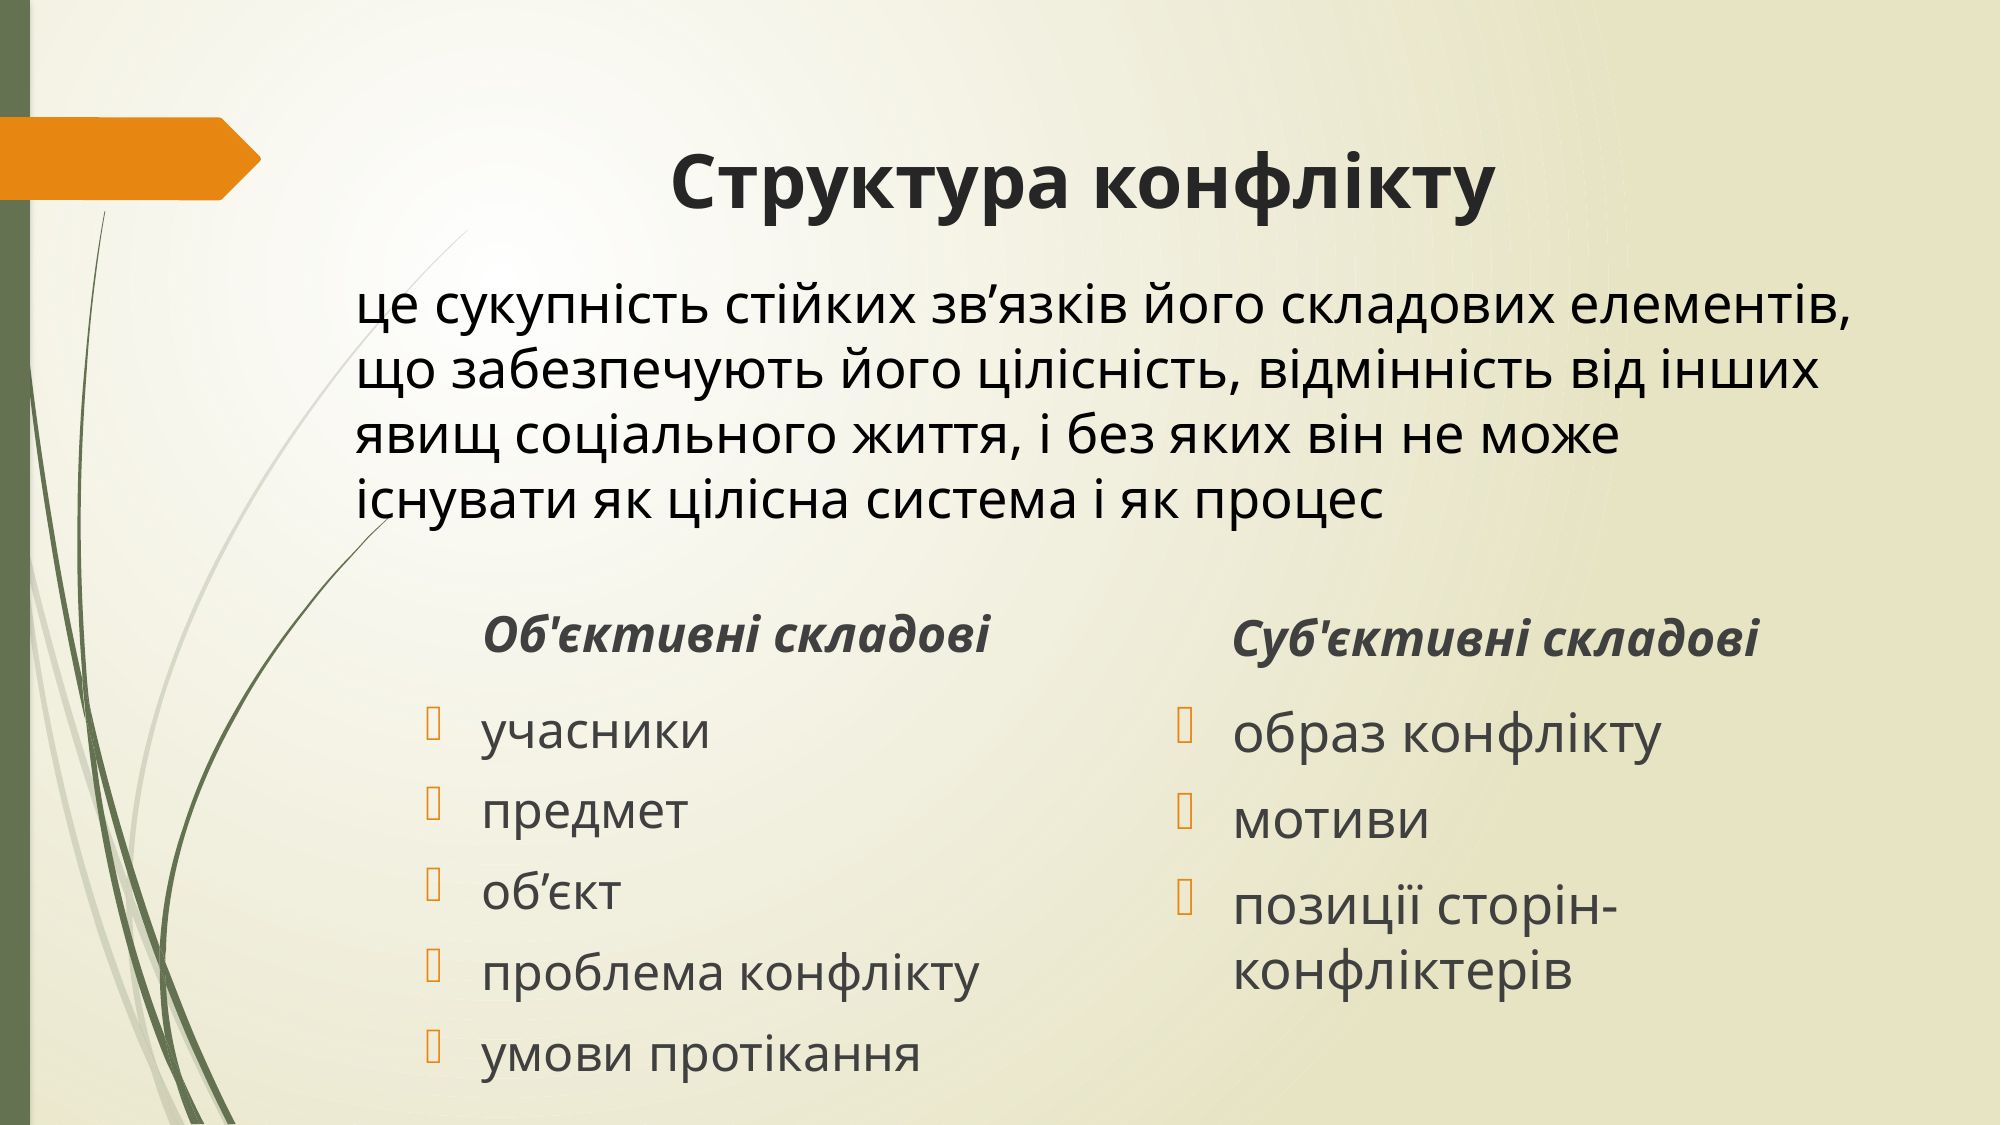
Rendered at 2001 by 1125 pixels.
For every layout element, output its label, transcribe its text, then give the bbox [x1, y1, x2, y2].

title Структура конфлікту [352, 125, 1814, 262]
list Об'єктивні складові [467, 575, 1123, 671]
list учасники предмет об’єкт проблема конфлікту умови протікання [409, 690, 1123, 1125]
list образ конфлікту мотиви позиції сторін-конфліктерів [1160, 690, 1873, 1125]
text_box це сукупність стійких зв’язків його складових елементів, що забезпечують його цілісність, відмінність від інших явищ соціального життя, і без яких він не може існувати як цілісна система і як процес [340, 262, 1873, 537]
list Суб'єктивні складові [1216, 579, 1873, 674]
